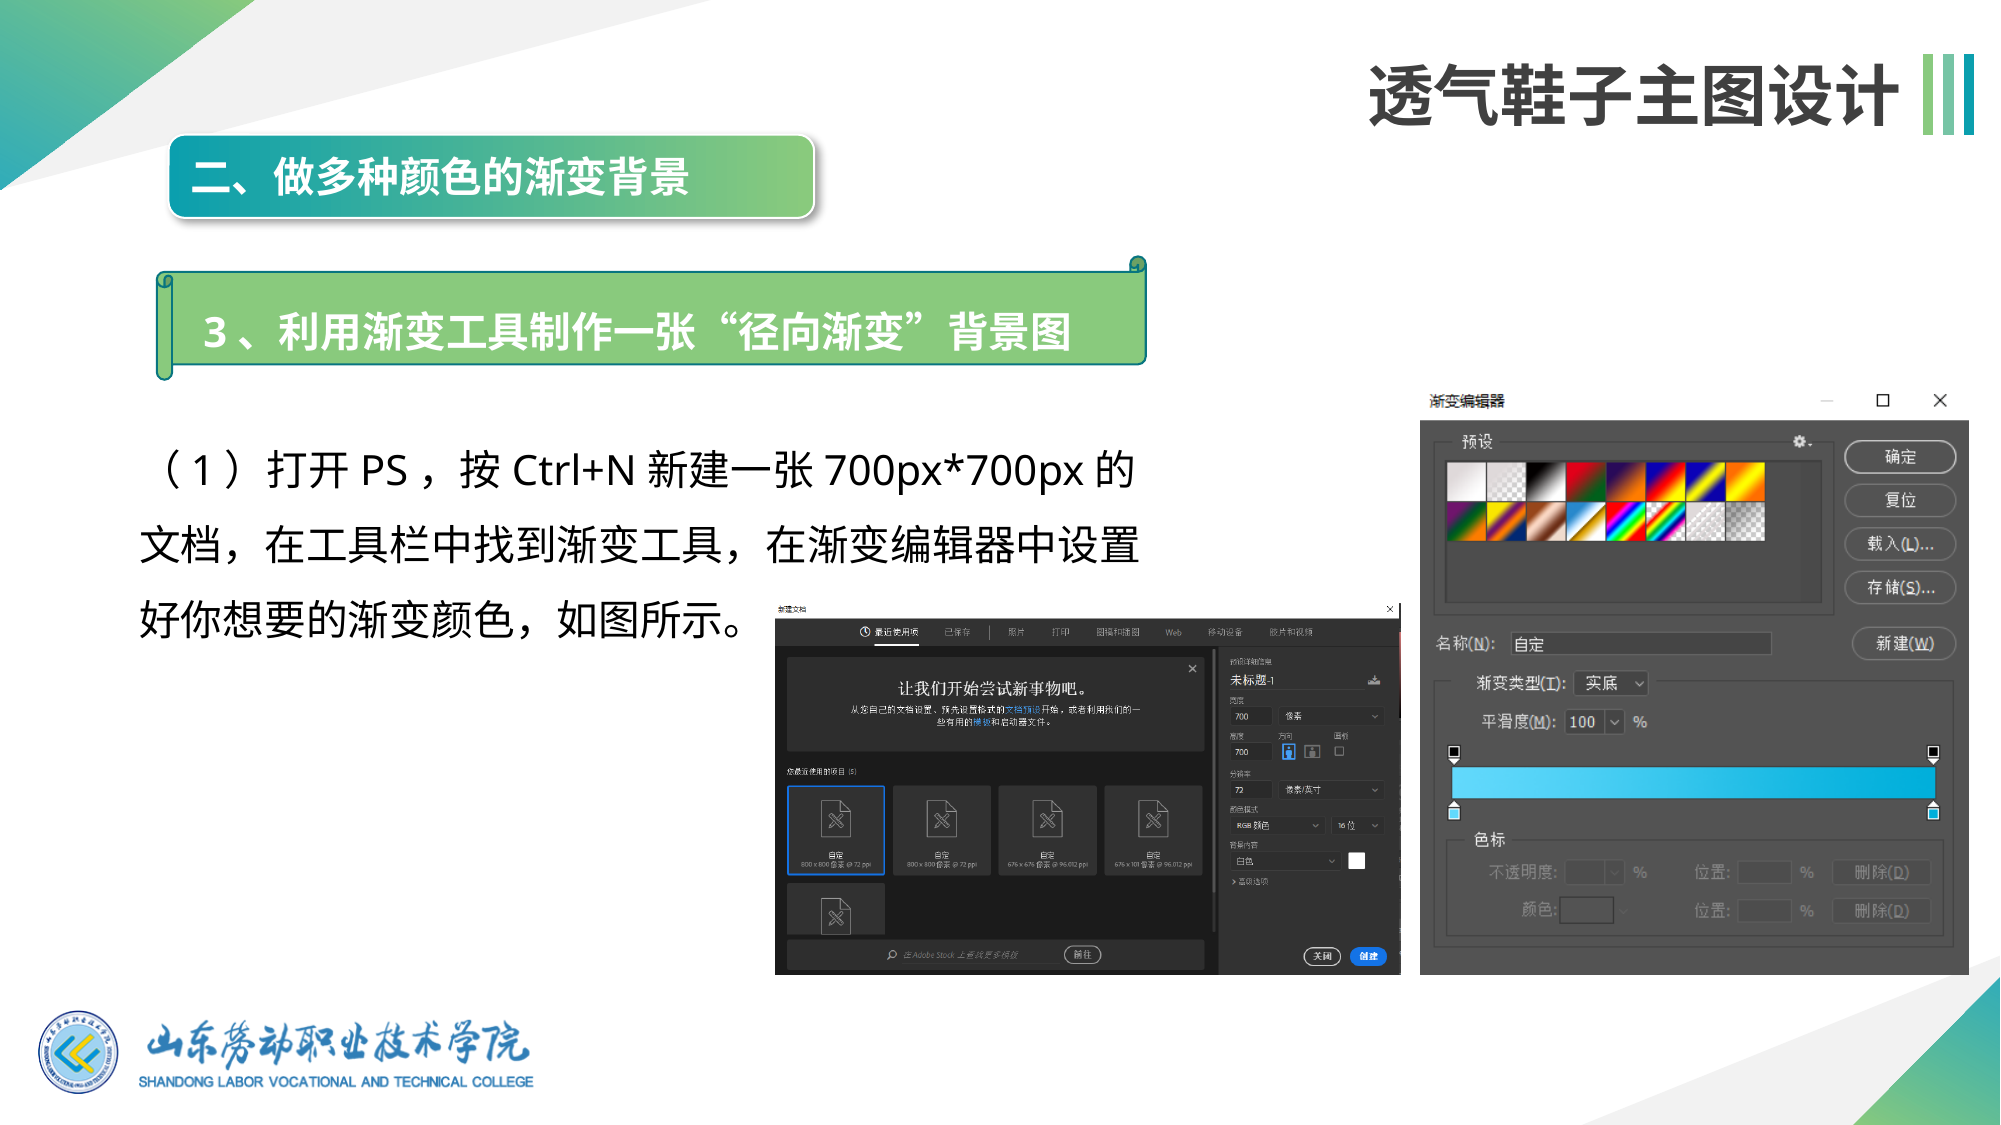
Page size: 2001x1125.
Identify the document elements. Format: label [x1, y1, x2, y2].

text_box [1928, 54, 1969, 136]
picture [1420, 388, 1969, 975]
picture [38, 1010, 550, 1094]
text_box [0, 0, 2000, 1125]
picture [775, 603, 1401, 975]
text_box [91, 134, 1352, 218]
